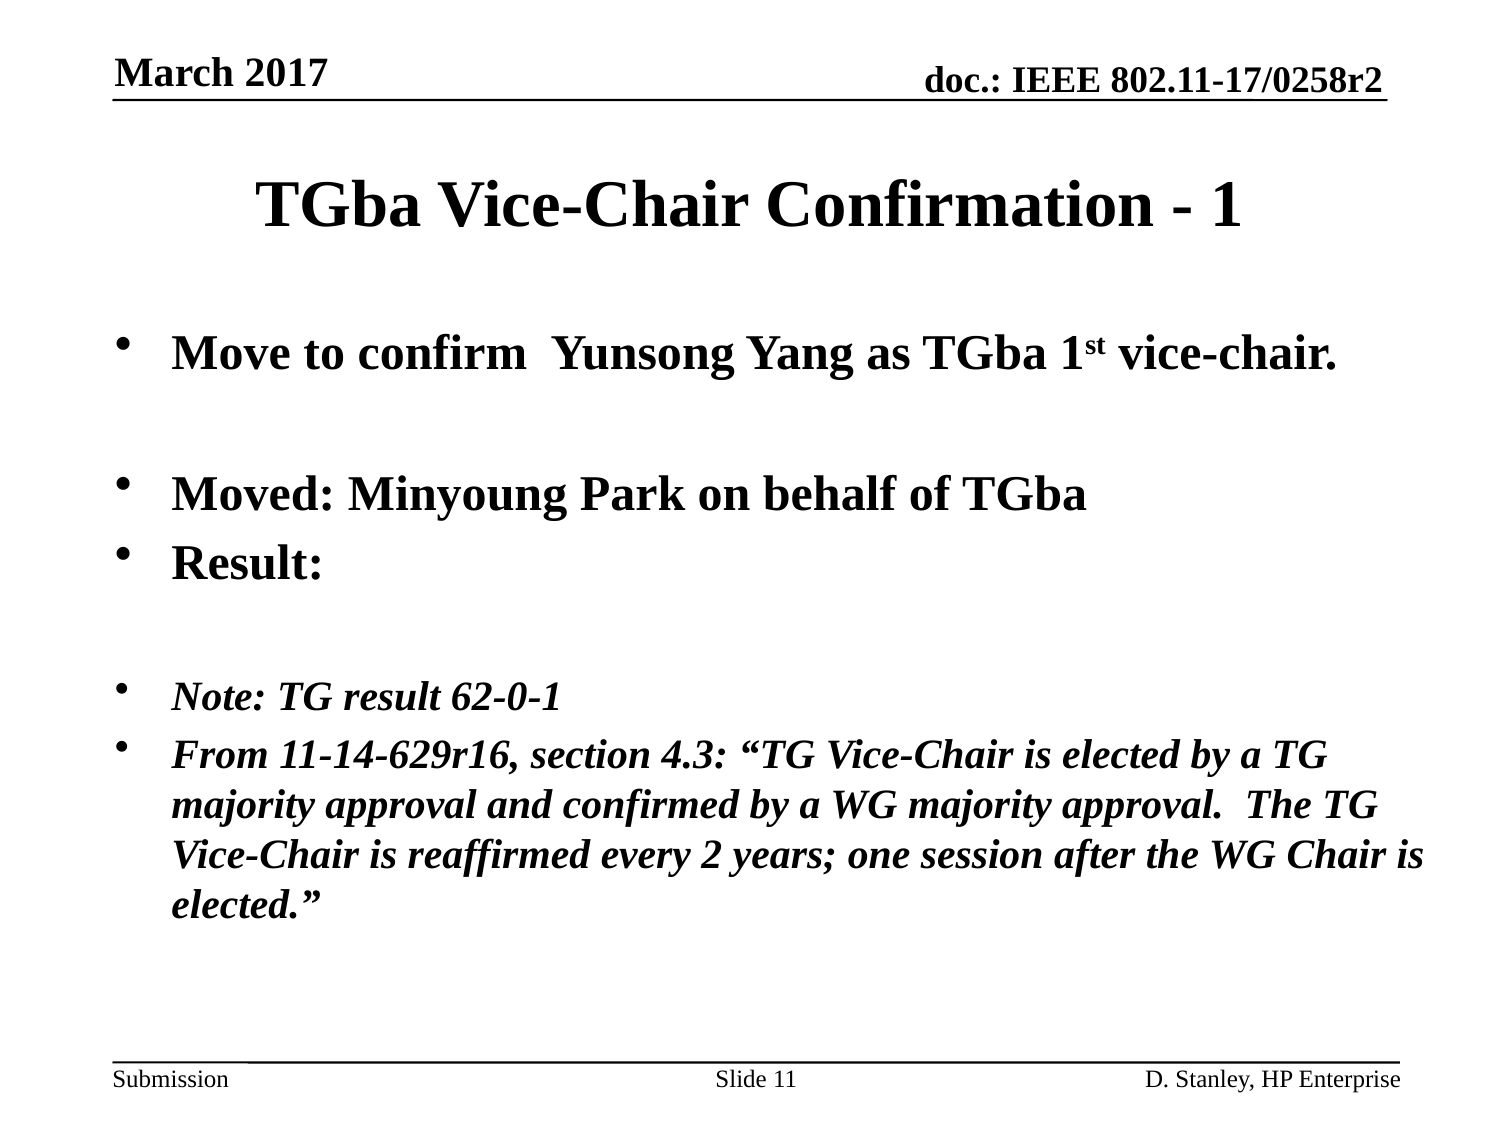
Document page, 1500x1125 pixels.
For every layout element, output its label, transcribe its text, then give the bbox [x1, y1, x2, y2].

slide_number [114, 49, 423, 95]
list Move to confirm Yunsong Yang as TGba 1st vice-chair. Moved: Minyoung Park on behalf of TGba Result: Note: TG result 62-0-1 From 11-14-629r16, section 4.3: “TG Vice-Chair is elected by a TG majority approval and confirmed by a WG majority approval. The TG Vice-Chair is reaffirmed every 2 years; one session after the WG Chair is elected.” [99, 312, 1463, 1050]
footer D. Stanley, HP Enterprise [878, 1061, 1402, 1093]
slide_number Slide 11 [712, 1061, 800, 1093]
title TGba Vice-Chair Confirmation - 1 [112, 112, 1388, 288]
